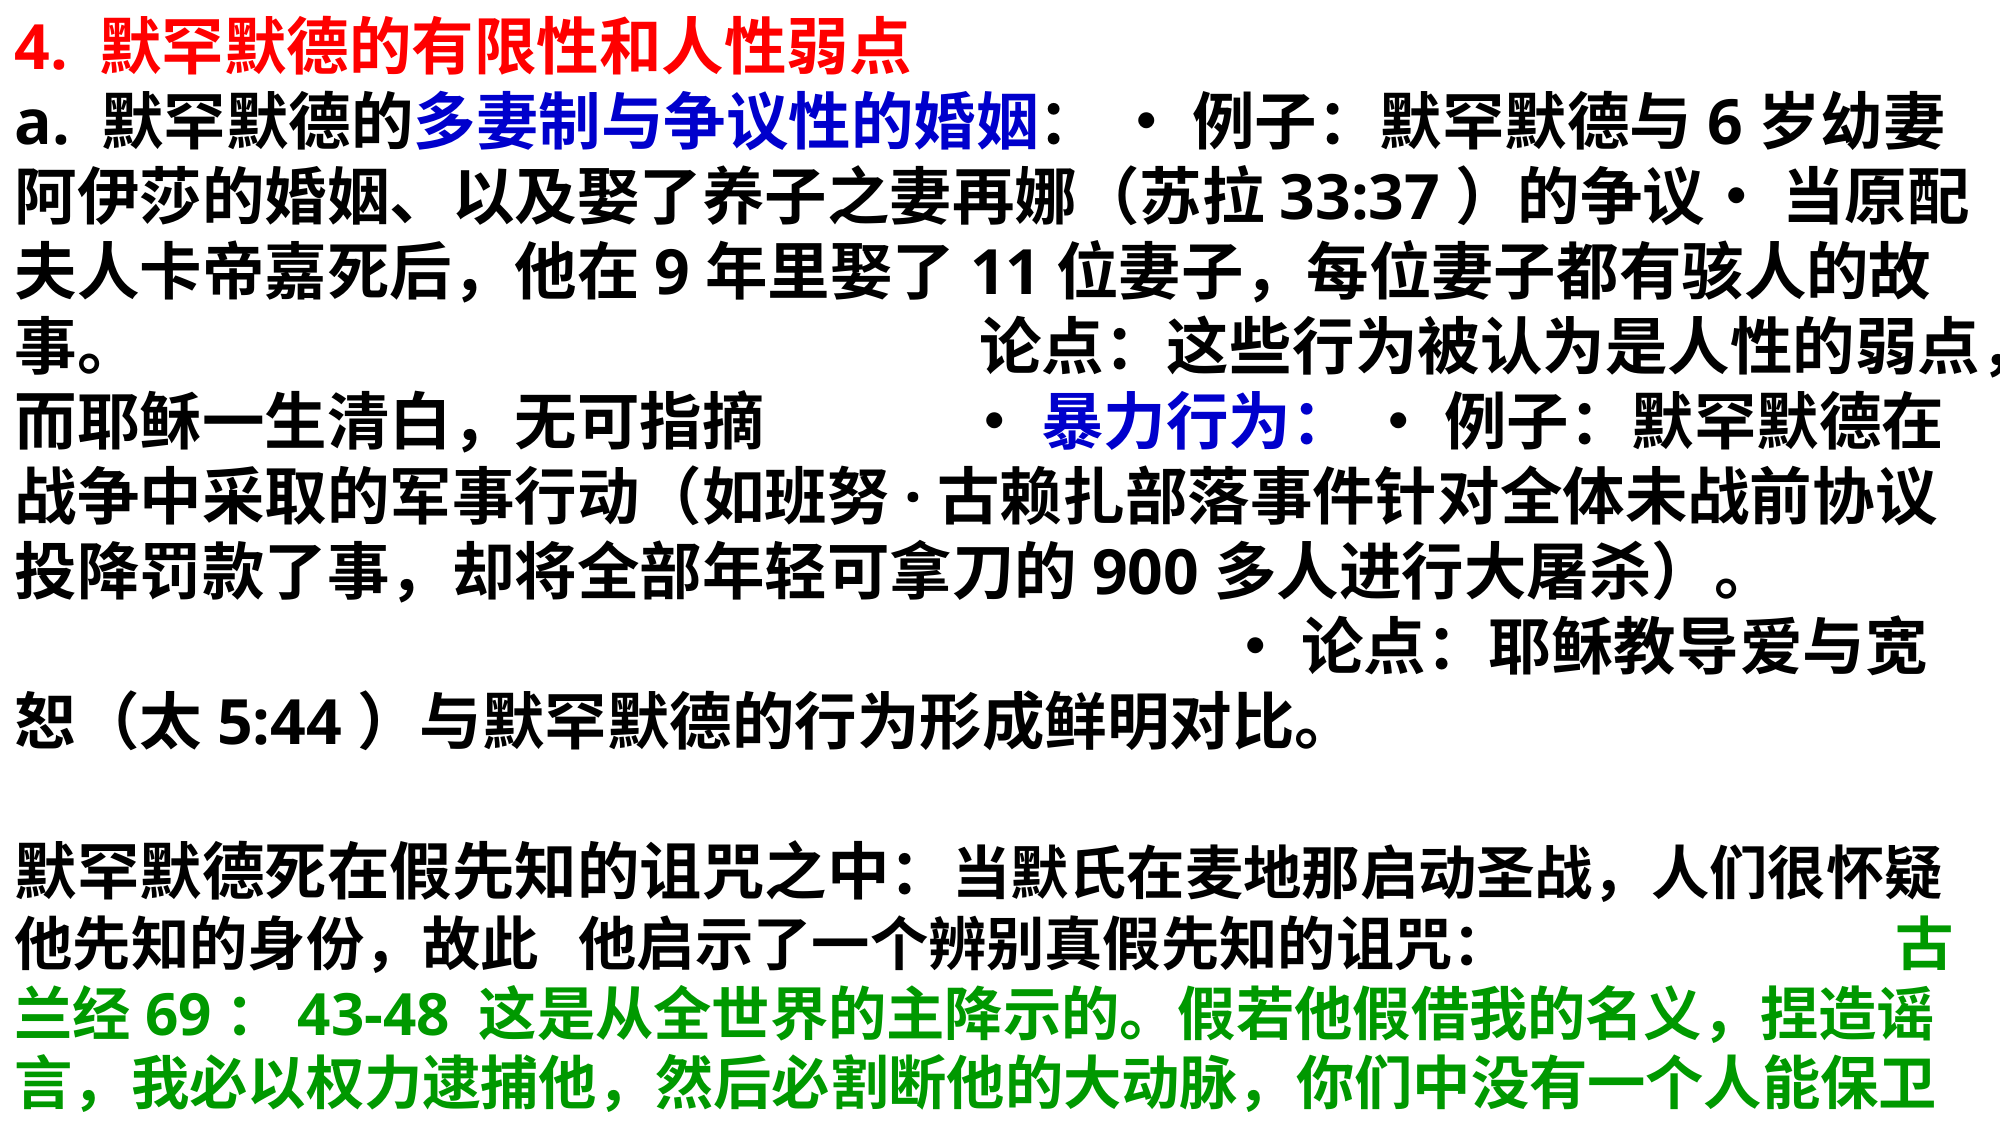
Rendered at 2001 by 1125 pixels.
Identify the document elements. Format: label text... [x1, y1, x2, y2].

text_box 4. 默罕默德的有限性和人性弱点 a. 默罕默德的多妻制与争议性的婚姻： • 例子：默罕默德与6岁幼妻阿伊莎的婚姻、以及娶了养子之妻再娜（苏拉33:37）的争议• 当原配夫人卡帝嘉死后，他在9年里娶了11位妻子，每位妻子都有骇人的故事。 论点：这些行为被认为是人性的弱点，而耶稣一生清白，无可指摘 • 暴力行为： • 例子：默罕默德在战争中采取的军事行动（如班努·古赖扎部落事件针对全体未战前协议投降罚款了事，却将全部年轻可拿刀的900多人进行大屠杀）。 • 论点：耶稣教导爱与宽恕（太5:44）与默罕默德的行为形成鲜明对比。 默罕默德死在假先知的诅咒之中：当默氏在麦地那启动圣战，人们很怀疑他先知的身份，故此 他启示了一个辨别真假先知的诅咒： 古兰经69：43-48 这是从全世界的主降示的。假若他假借我的名义，捏造谣言，我必以权力逮捕他，然后必割断他的大动脉，你们中没有一个人能保卫他。这确是对敬畏者的教训。 [0, 0, 2000, 1125]
